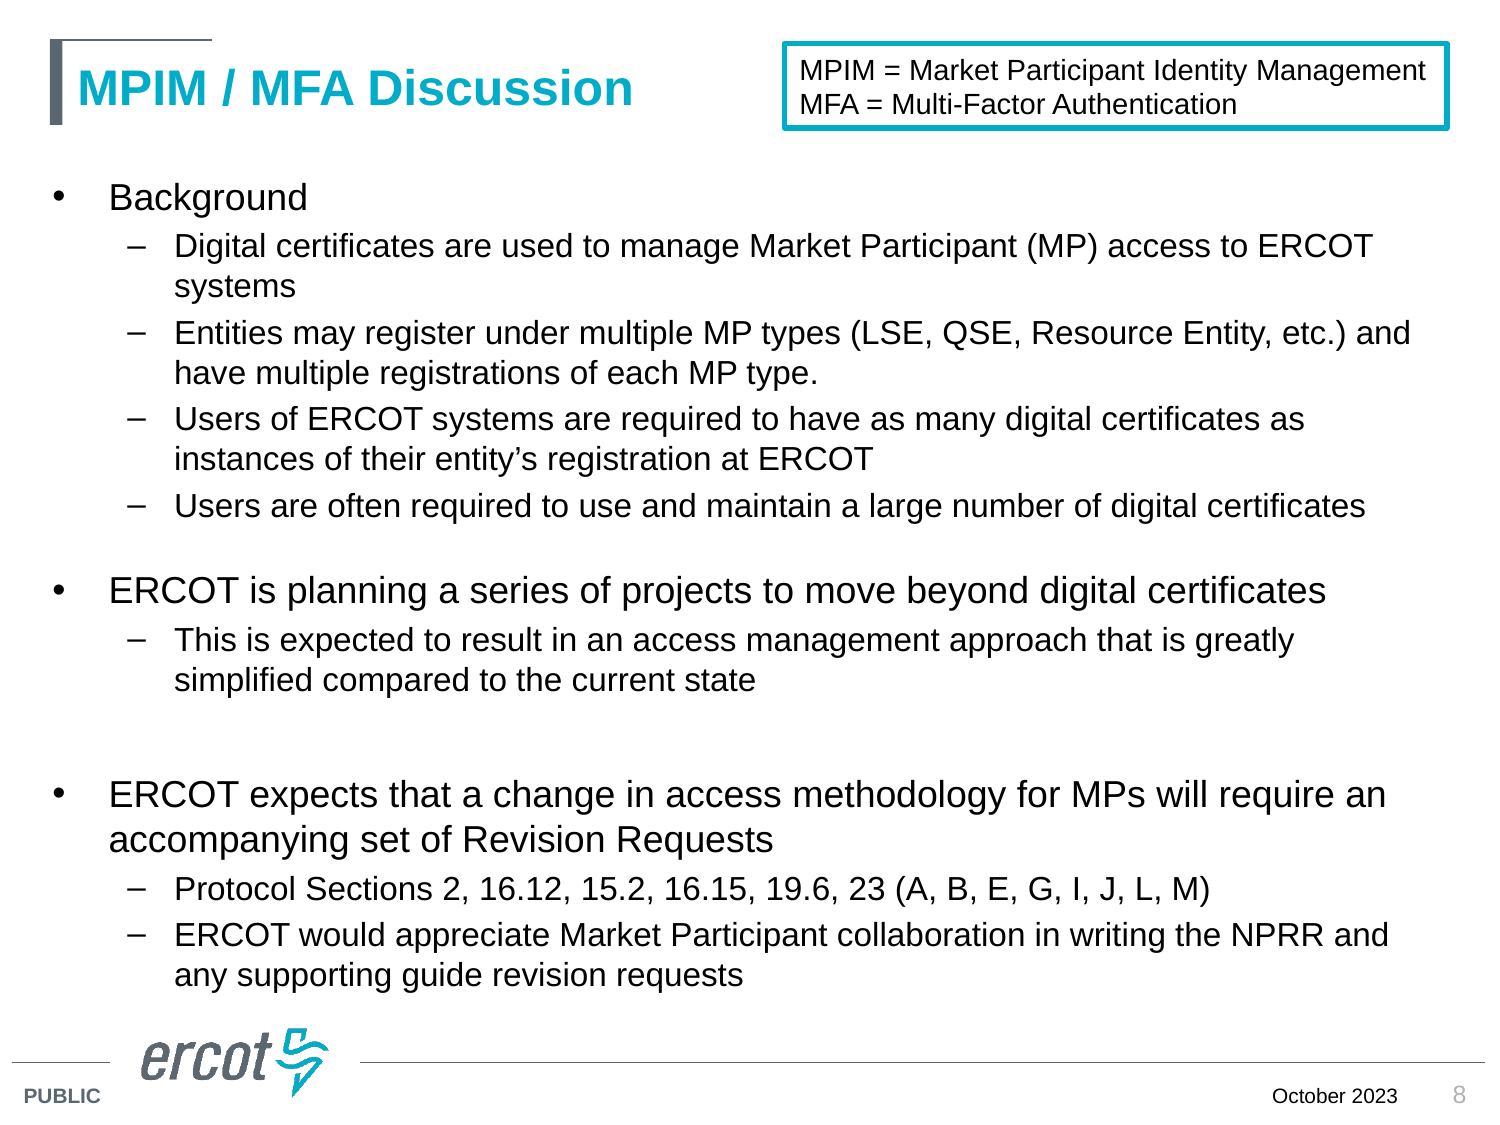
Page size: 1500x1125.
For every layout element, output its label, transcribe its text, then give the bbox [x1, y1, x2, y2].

slide_number 8 [1437, 1076, 1475, 1112]
text_box MPIM = Market Participant Identity Management MFA = Multi-Factor Authentication [784, 43, 1447, 129]
title MPIM / MFA Discussion [62, 47, 763, 125]
list Background Digital certificates are used to manage Market Participant (MP) access to ERCOT systems Entities may register under multiple MP types (LSE, QSE, Resource Entity, etc.) and have multiple registrations of each MP type. Users of ERCOT systems are required to have as many digital certificates as instances of their entity’s registration at ERCOT Users are often required to use and maintain a large number of digital certificates ERCOT is planning a series of projects to move beyond digital certificates This is expected to result in an access management approach that is greatly simplified compared to the current state ERCOT expects that a change in access methodology for MPs will require an accompanying set of Revision Requests Protocol Sections 2, 16.12, 15.2, 16.15, 19.6, 23 (A, B, E, G, I, J, L, M) ERCOT would appreciate Market Participant collaboration in writing the NPRR and any supporting guide revision requests [37, 165, 1450, 1028]
picture [137, 1028, 332, 1100]
